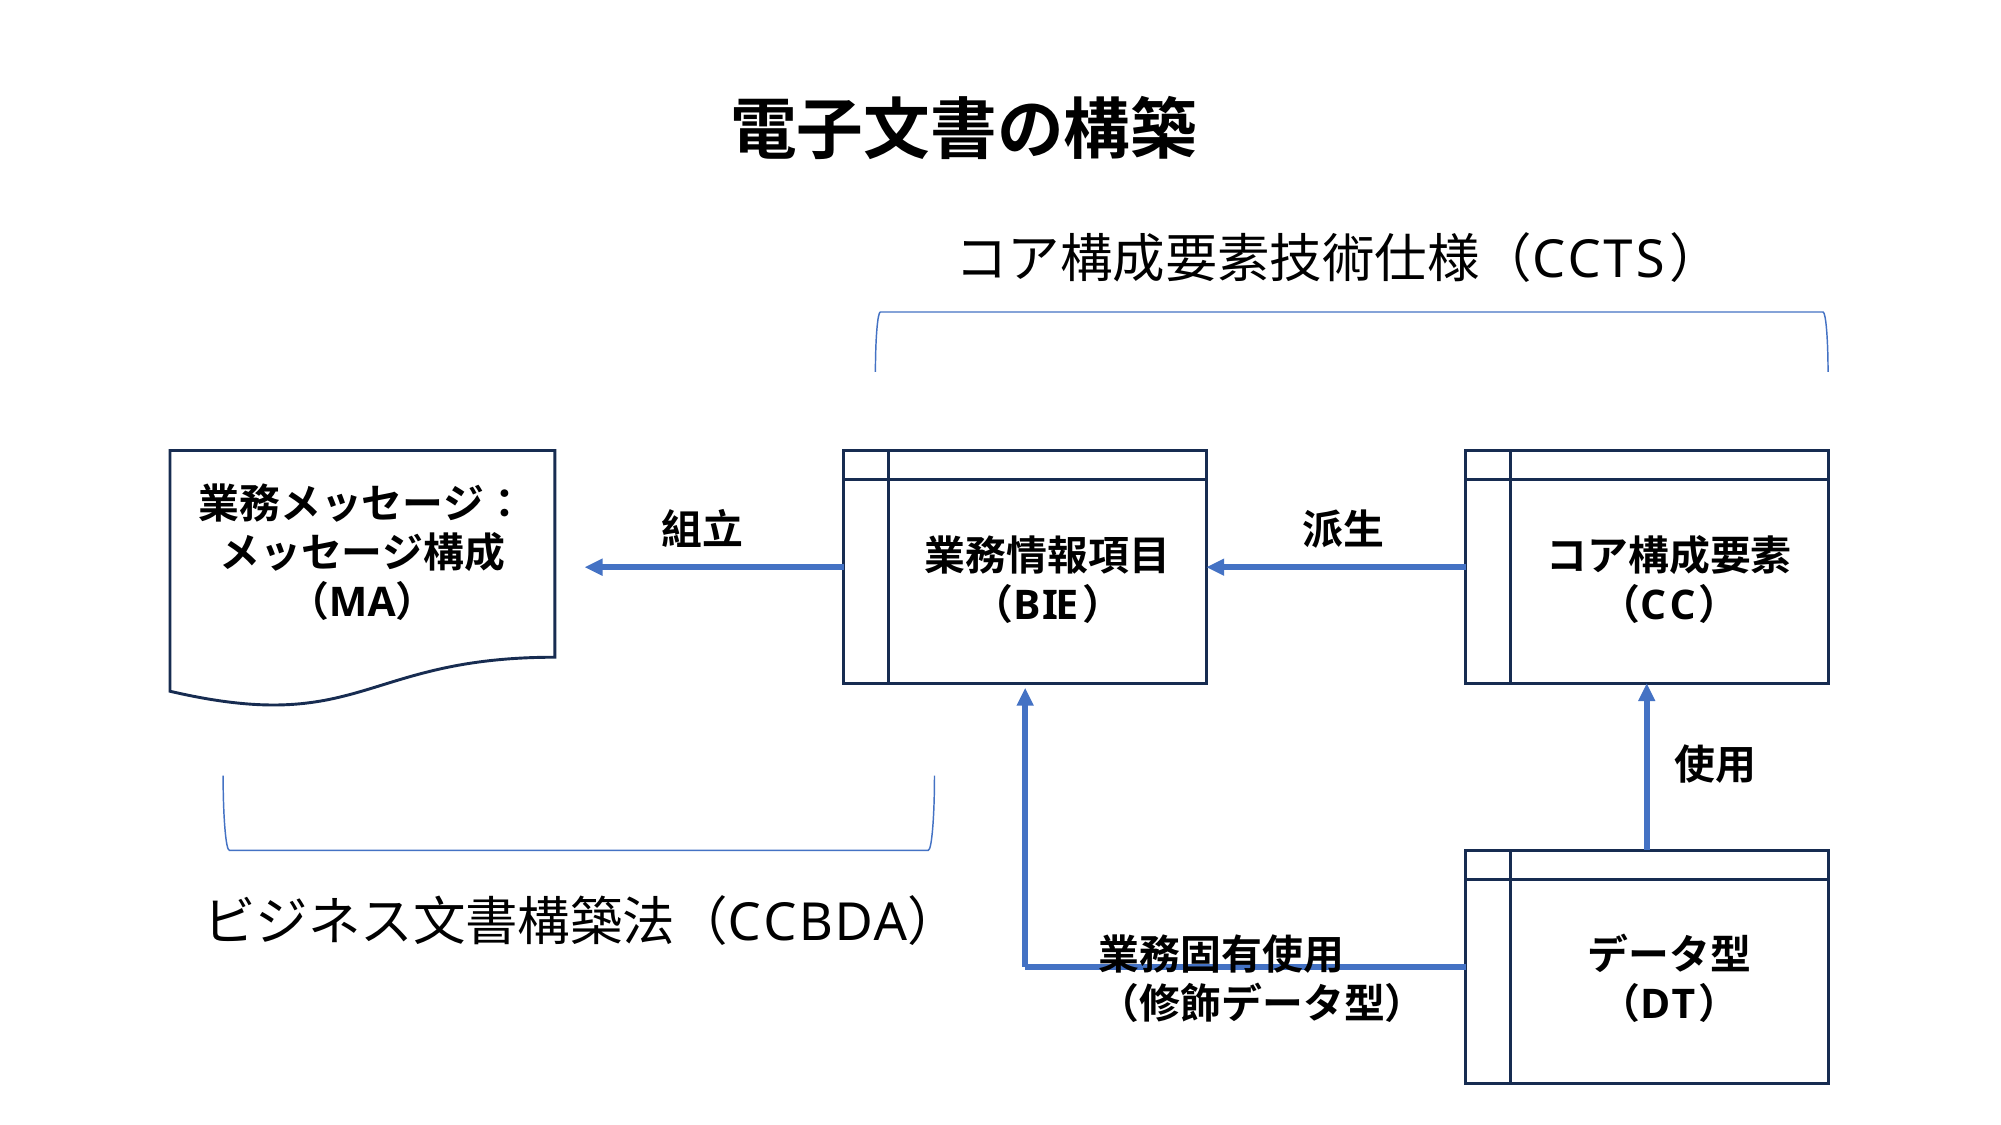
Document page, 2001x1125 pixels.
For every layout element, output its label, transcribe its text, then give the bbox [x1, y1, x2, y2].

text_box 電子文書の構築 [545, 79, 1383, 174]
picture [168, 213, 1832, 1085]
